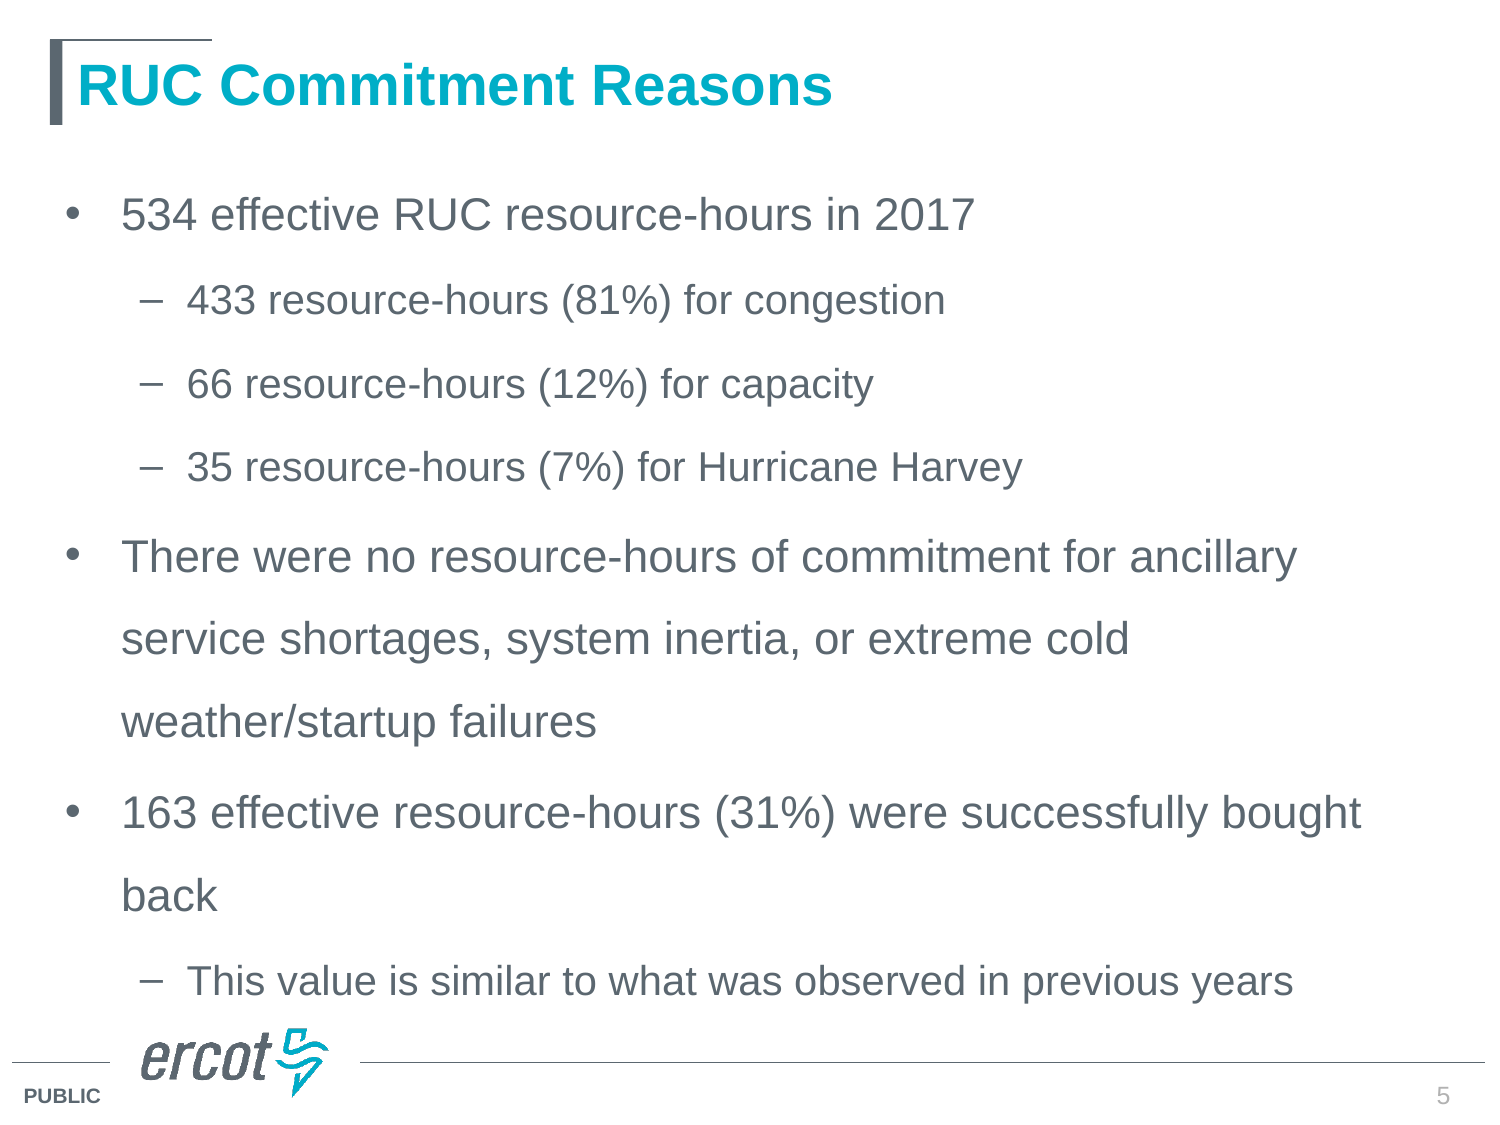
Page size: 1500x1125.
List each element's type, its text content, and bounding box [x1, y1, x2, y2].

title RUC Commitment Reasons [62, 39, 1450, 125]
list 534 effective RUC resource-hours in 2017 433 resource-hours (81%) for congestion 66 resource-hours (12%) for capacity 35 resource-hours (7%) for Hurricane Harvey There were no resource-hours of commitment for ancillary service shortages, system inertia, or extreme cold weather/startup failures 163 effective resource-hours (31%) were successfully bought back This value is similar to what was observed in previous years [50, 149, 1450, 975]
slide_number 5 [1400, 1076, 1488, 1113]
picture [137, 1024, 332, 1100]
